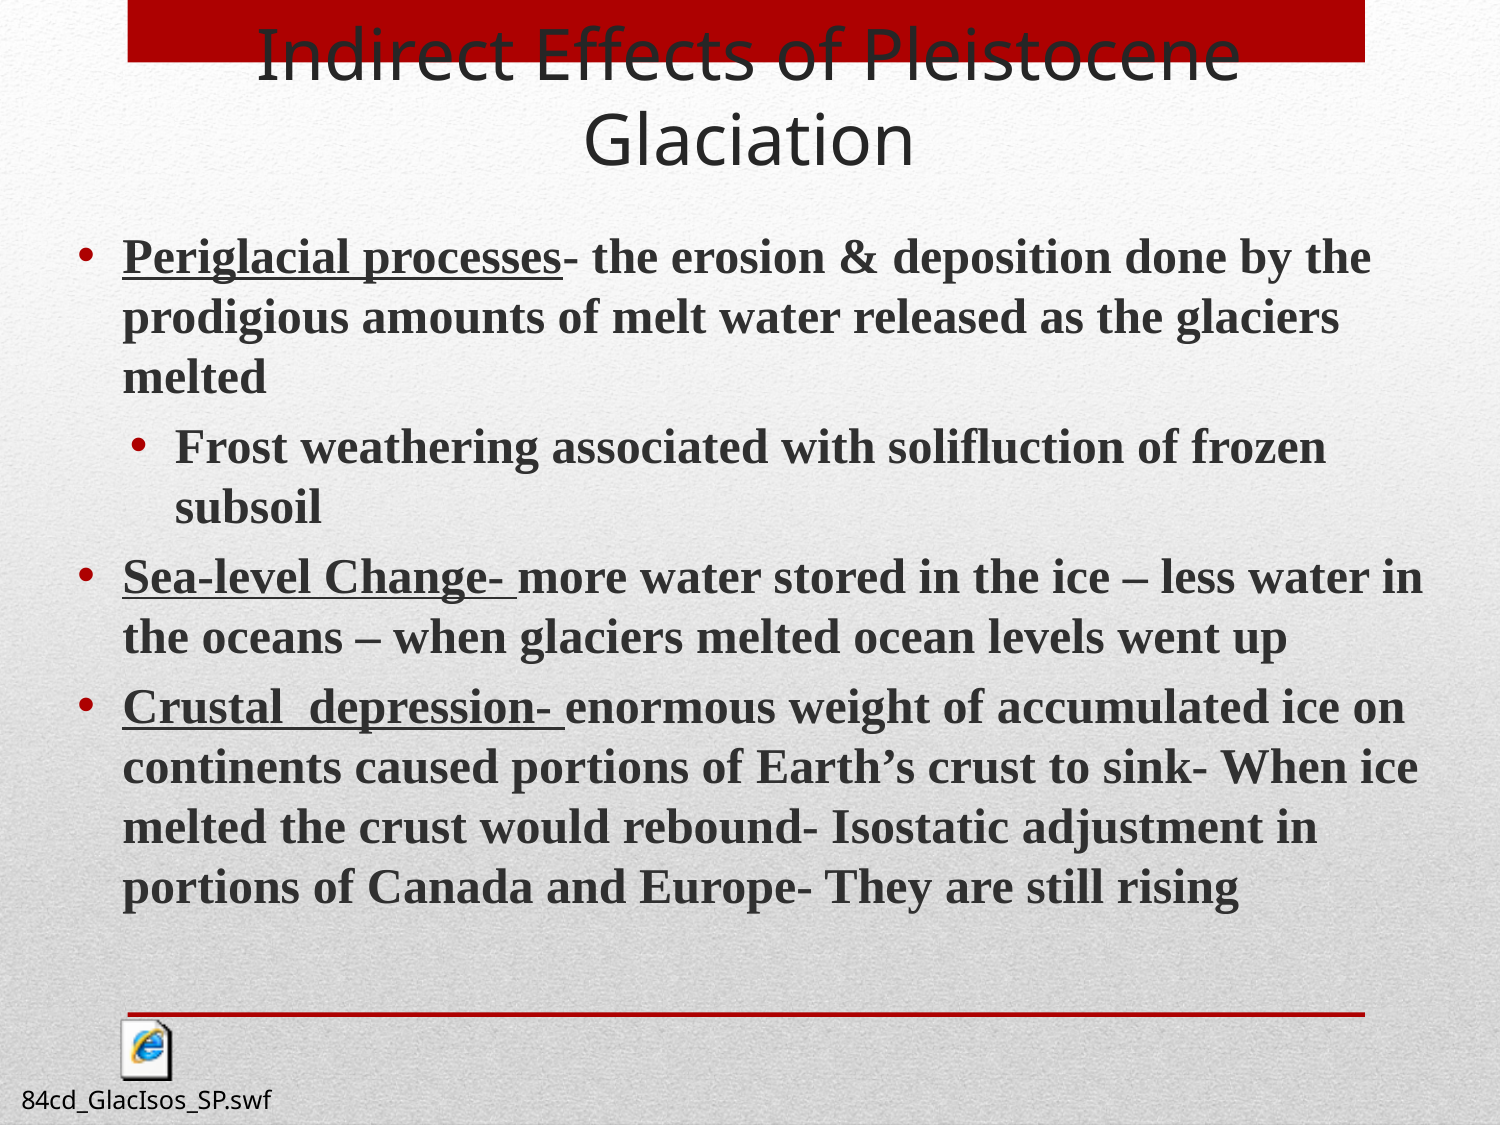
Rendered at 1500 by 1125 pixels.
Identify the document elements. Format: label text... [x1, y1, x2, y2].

list Periglacial processes- the erosion & deposition done by the prodigious amounts of melt water released as the glaciers melted Frost weathering associated with solifluction of frozen subsoil Sea-level Change- more water stored in the ice – less water in the oceans – when glaciers melted ocean levels went up Crustal depression- enormous weight of accumulated ice on continents caused portions of Earth’s crust to sink- When ice melted the crust would rebound- Isostatic adjustment in portions of Canada and Europe- They are still rising [62, 137, 1488, 1000]
title Indirect Effects of Pleistocene Glaciation [75, 0, 1425, 188]
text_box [0, 1011, 295, 1125]
